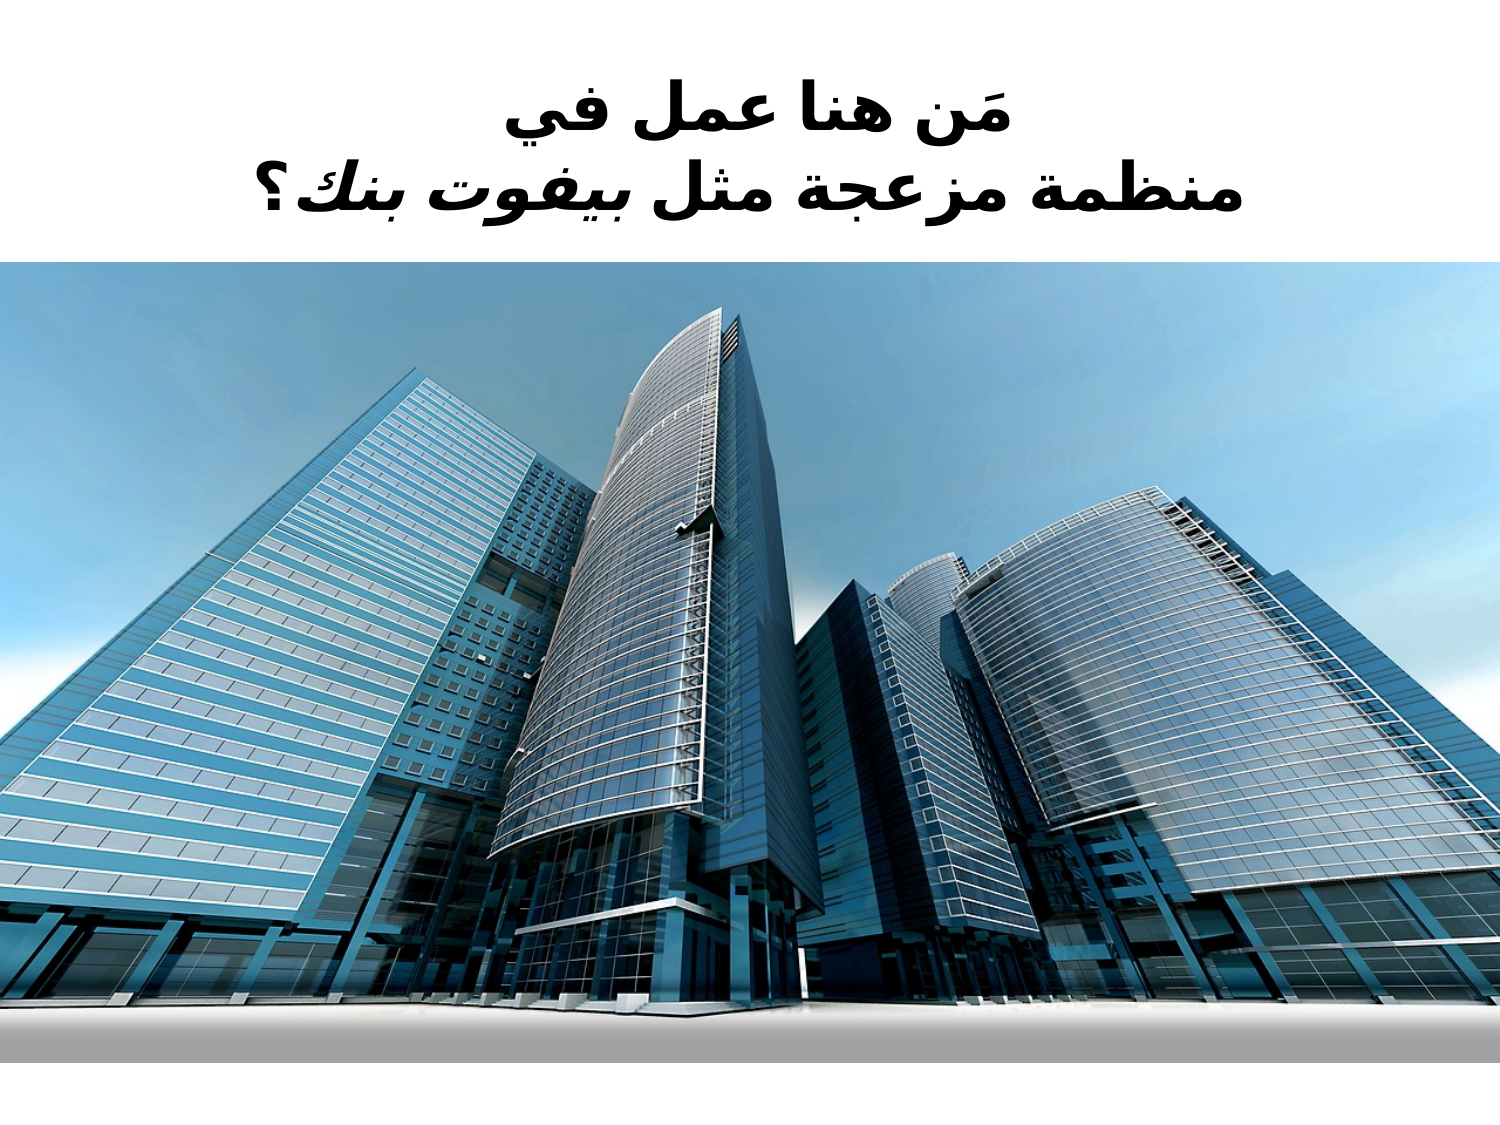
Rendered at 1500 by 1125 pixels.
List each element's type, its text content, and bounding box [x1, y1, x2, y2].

title مَن هنا عمل في منظمة مزعجة مثل بيفوت بنك؟ [75, 50, 1425, 238]
picture [0, 262, 1500, 1064]
